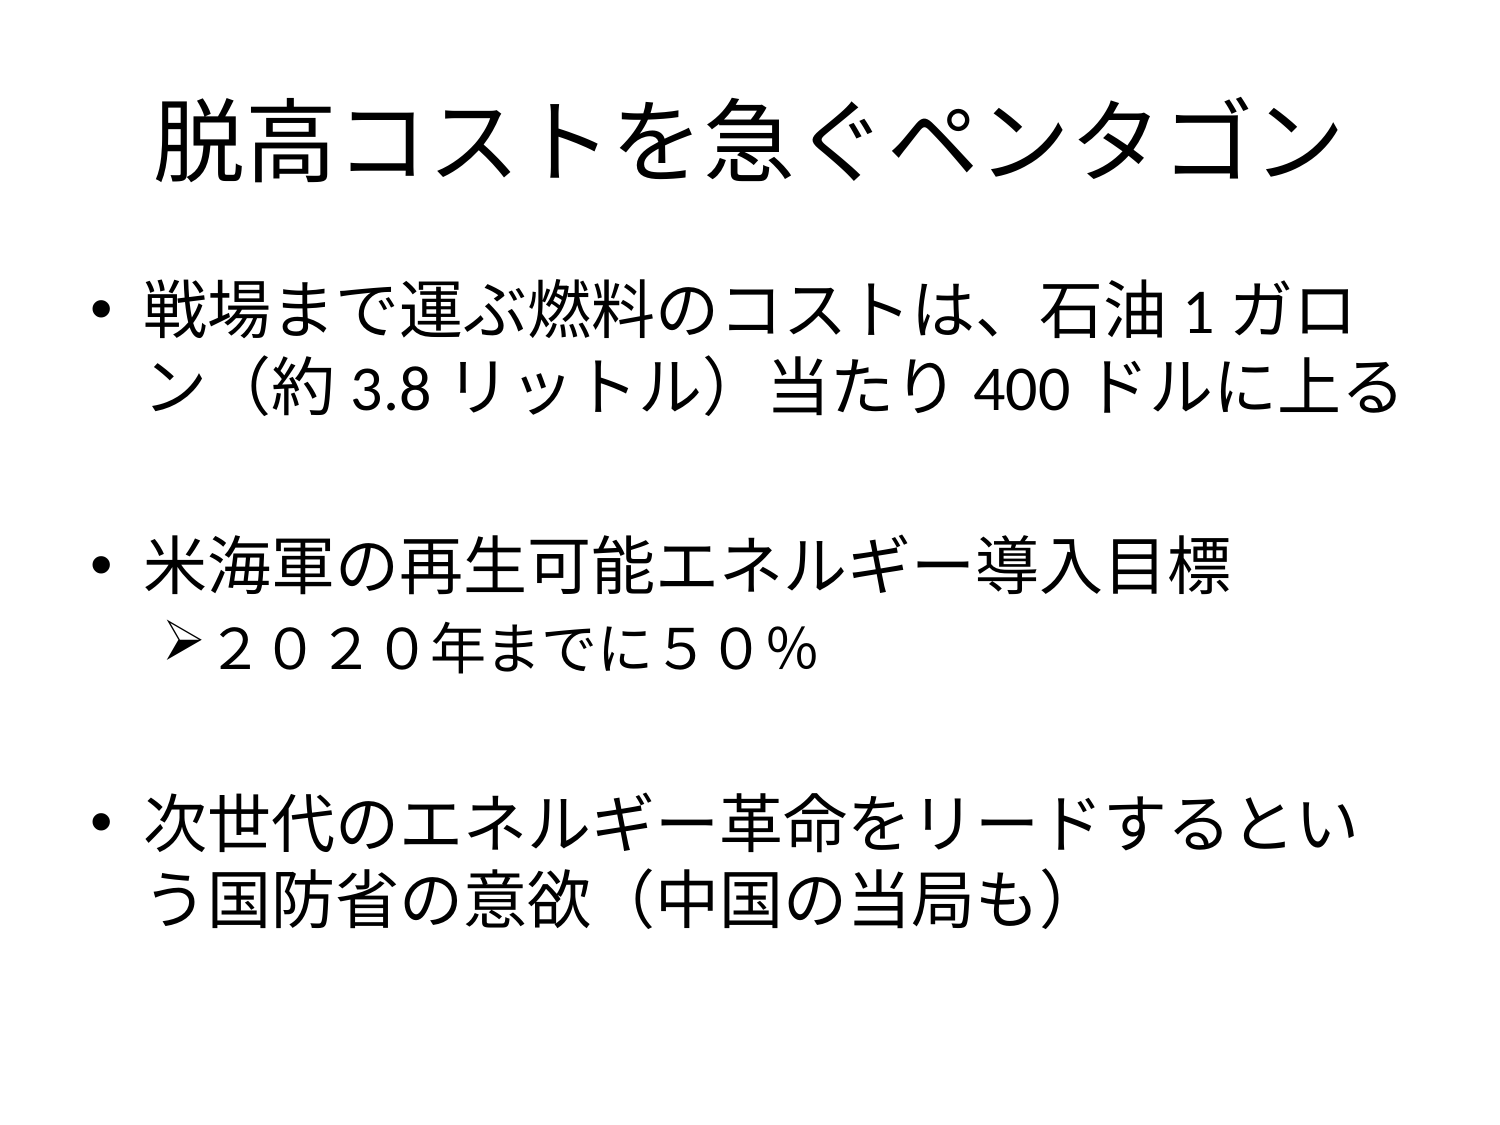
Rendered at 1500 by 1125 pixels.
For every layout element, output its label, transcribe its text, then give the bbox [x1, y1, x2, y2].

list 戦場まで運ぶ燃料のコストは、石油1ガロン（約3.8リットル）当たり400ドルに上る 米海軍の再生可能エネルギー導入目標 ２０２０年までに５０％ 次世代のエネルギー革命をリードするという国防省の意欲（中国の当局も） [75, 262, 1425, 1005]
title 脱高コストを急ぐペンタゴン [75, 45, 1425, 233]
